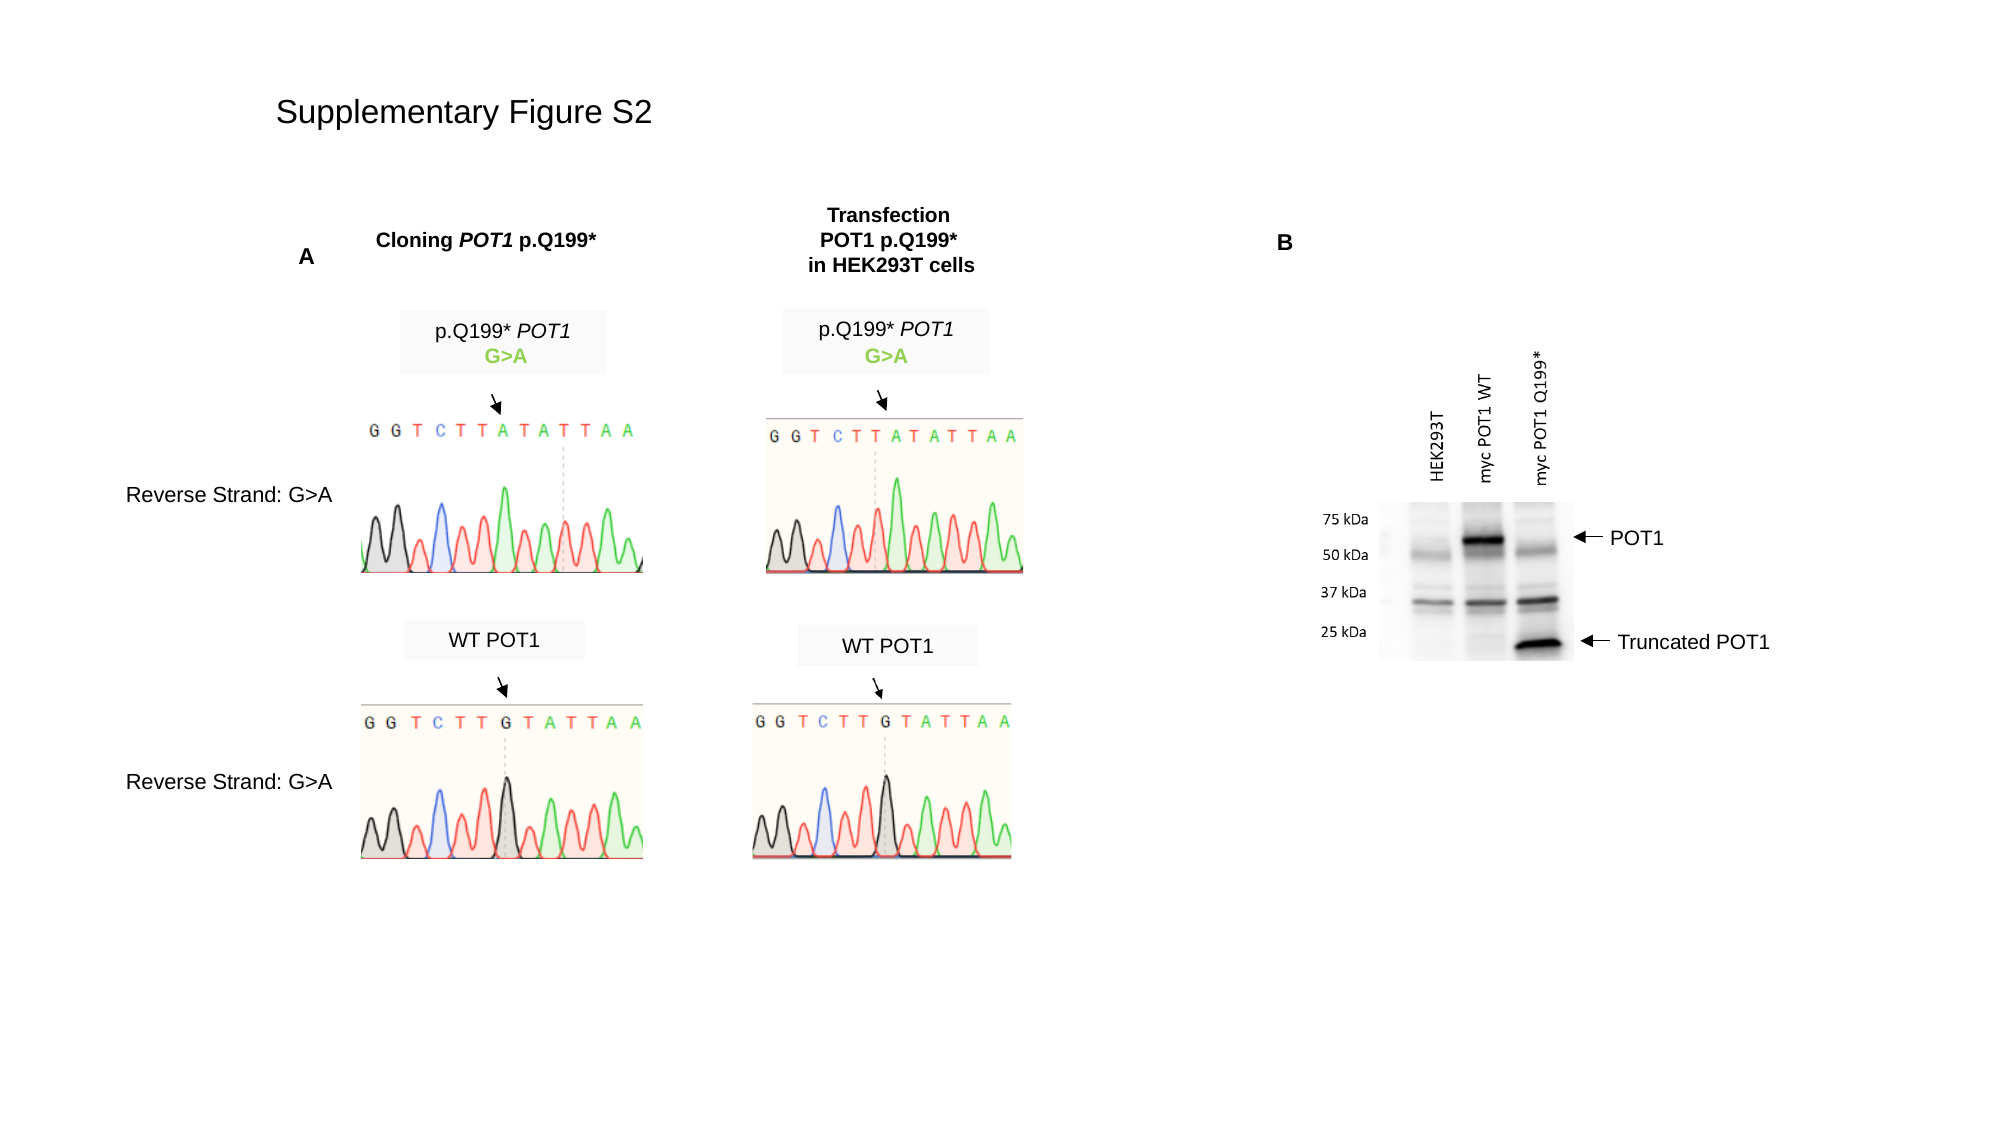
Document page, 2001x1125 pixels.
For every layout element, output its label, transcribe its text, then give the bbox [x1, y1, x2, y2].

text_box Reverse Strand: G>A [96, 756, 361, 805]
text_box Reverse Strand: G>A [96, 469, 361, 518]
picture [361, 703, 643, 859]
picture [361, 417, 643, 573]
text_box A [283, 234, 327, 277]
text_box p.Q199* POT1 G>A [400, 309, 607, 375]
picture [766, 418, 1024, 574]
text_box WT POT1 [797, 624, 979, 667]
text_box B [1262, 220, 1305, 263]
text_box POT1 [1595, 516, 1698, 557]
text_box WT POT1 [403, 619, 585, 660]
text_box Cloning POT1 p.Q199* [361, 218, 643, 259]
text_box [497, 677, 507, 699]
text_box Transfection POT1 p.Q199* in HEK293T cells [746, 194, 1038, 284]
text_box Truncated POT1 [1602, 621, 1789, 661]
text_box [877, 390, 887, 411]
text_box p.Q199* POT1 G>A [783, 308, 990, 375]
picture [752, 677, 1012, 860]
picture [1310, 301, 1574, 662]
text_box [491, 394, 501, 416]
text_box Supplementary Figure S2 [261, 82, 699, 138]
